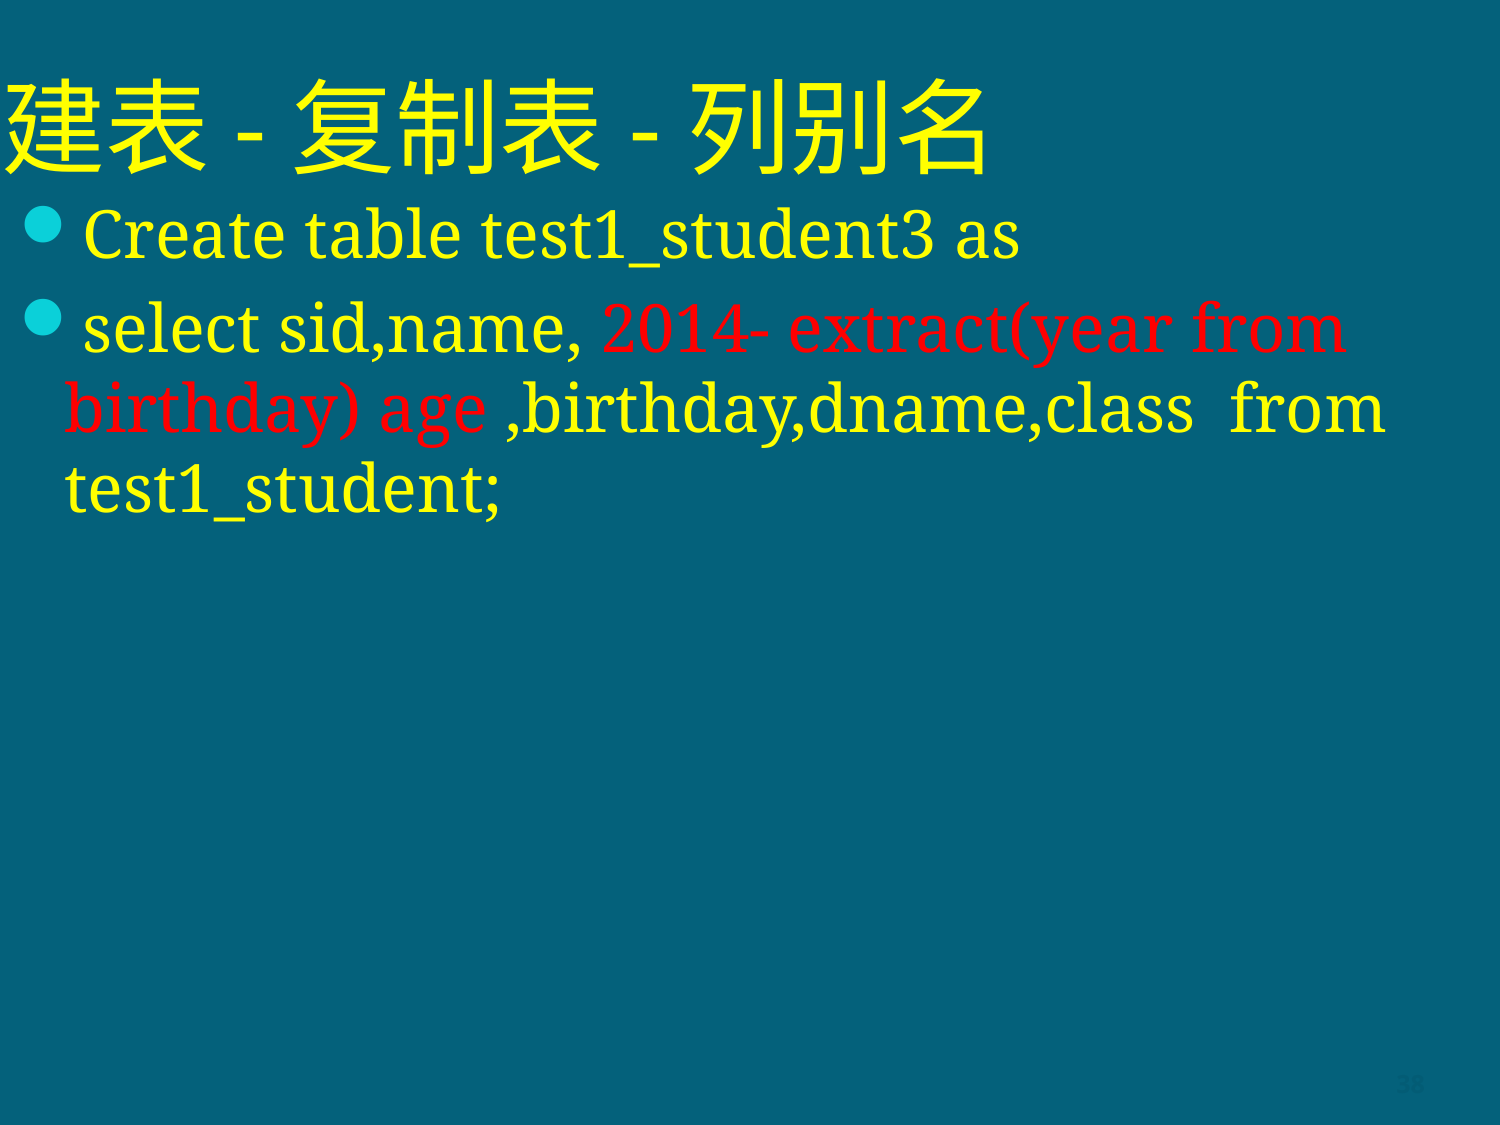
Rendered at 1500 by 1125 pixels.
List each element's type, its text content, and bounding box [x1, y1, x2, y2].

list Create table test1_student3 as select sid,name, 2014- extract(year from birthday) age ,birthday,dname,class from test1_student; [4, 184, 1500, 1125]
title 建表-复制表-列别名 [0, 0, 1500, 188]
